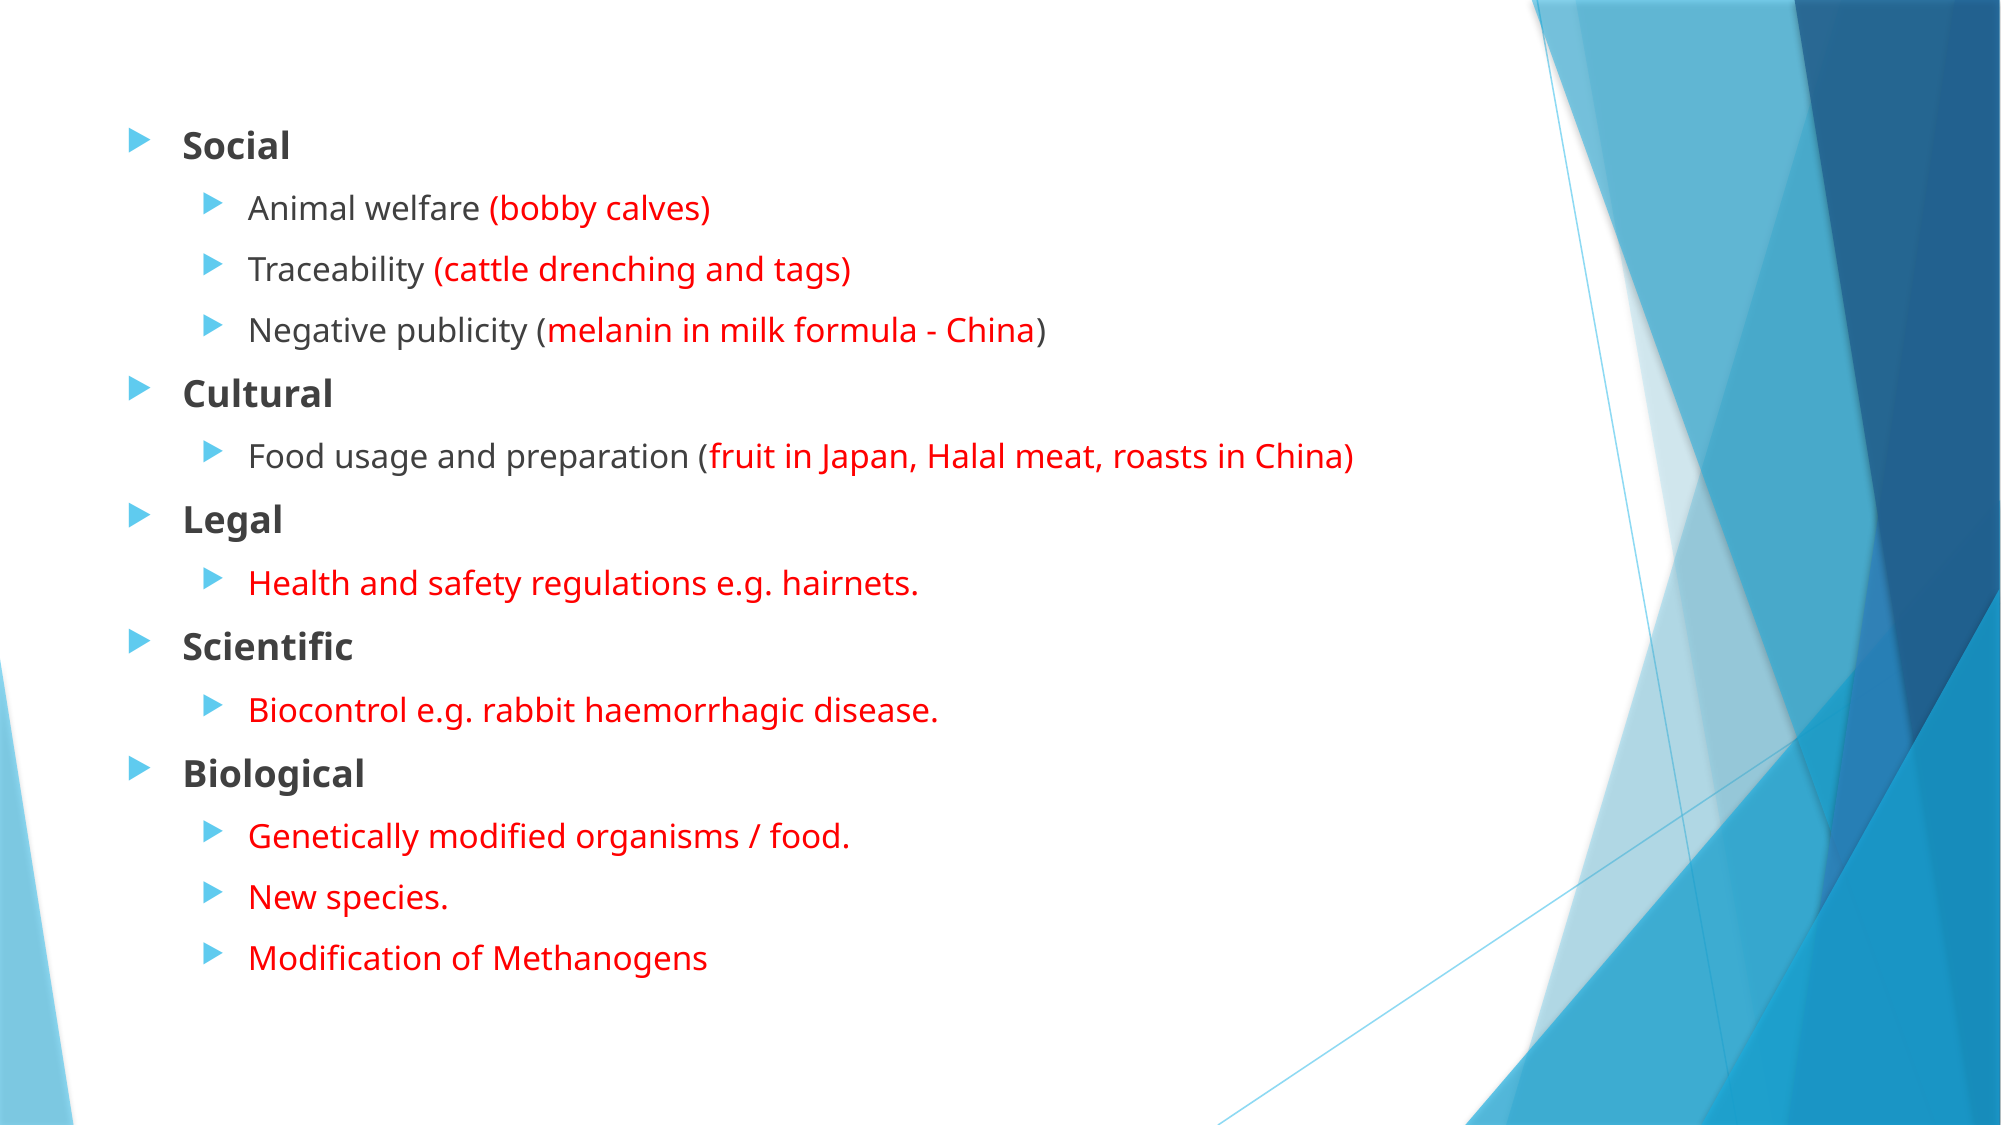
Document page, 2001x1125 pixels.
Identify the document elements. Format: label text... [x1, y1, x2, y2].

list Social Animal welfare (bobby calves) Traceability (cattle drenching and tags) Negative publicity (melanin in milk formula - China) Cultural Food usage and preparation (fruit in Japan, Halal meat, roasts in China) Legal Health and safety regulations e.g. hairnets. Scientific Biocontrol e.g. rabbit haemorrhagic disease. Biological Genetically modified organisms / food. New species. Modification of Methanogens [111, 114, 1522, 992]
